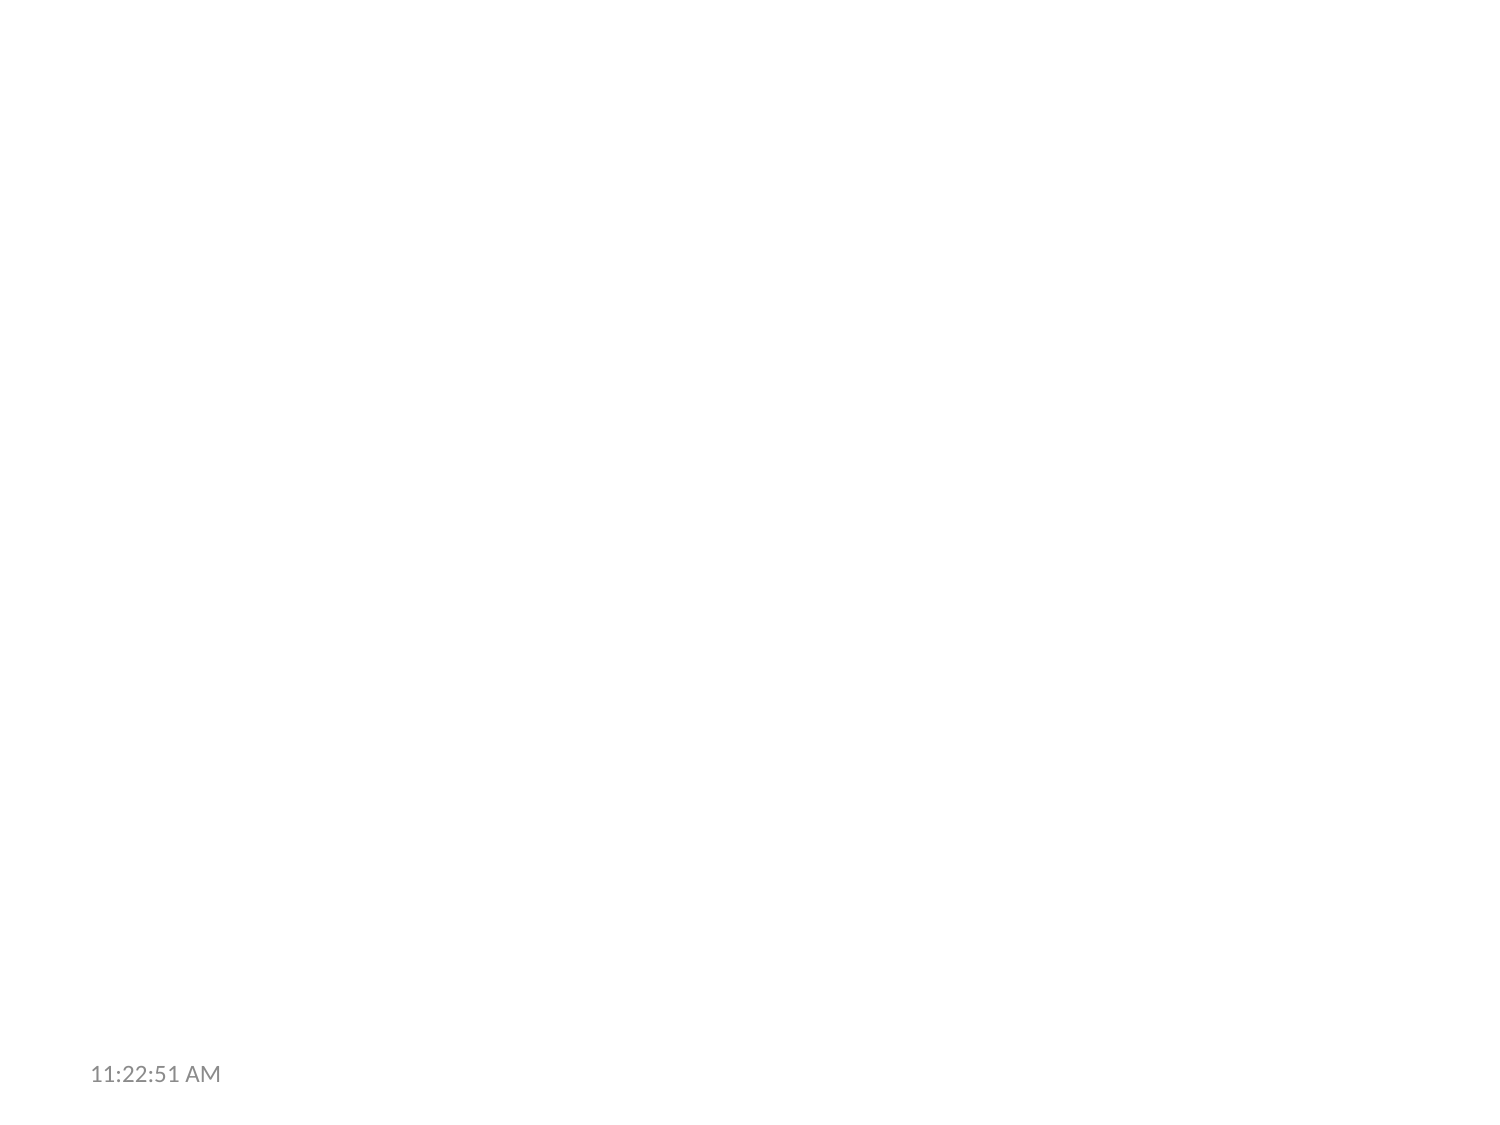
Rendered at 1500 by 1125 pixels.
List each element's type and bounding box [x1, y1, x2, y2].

slide_number [75, 1042, 425, 1103]
